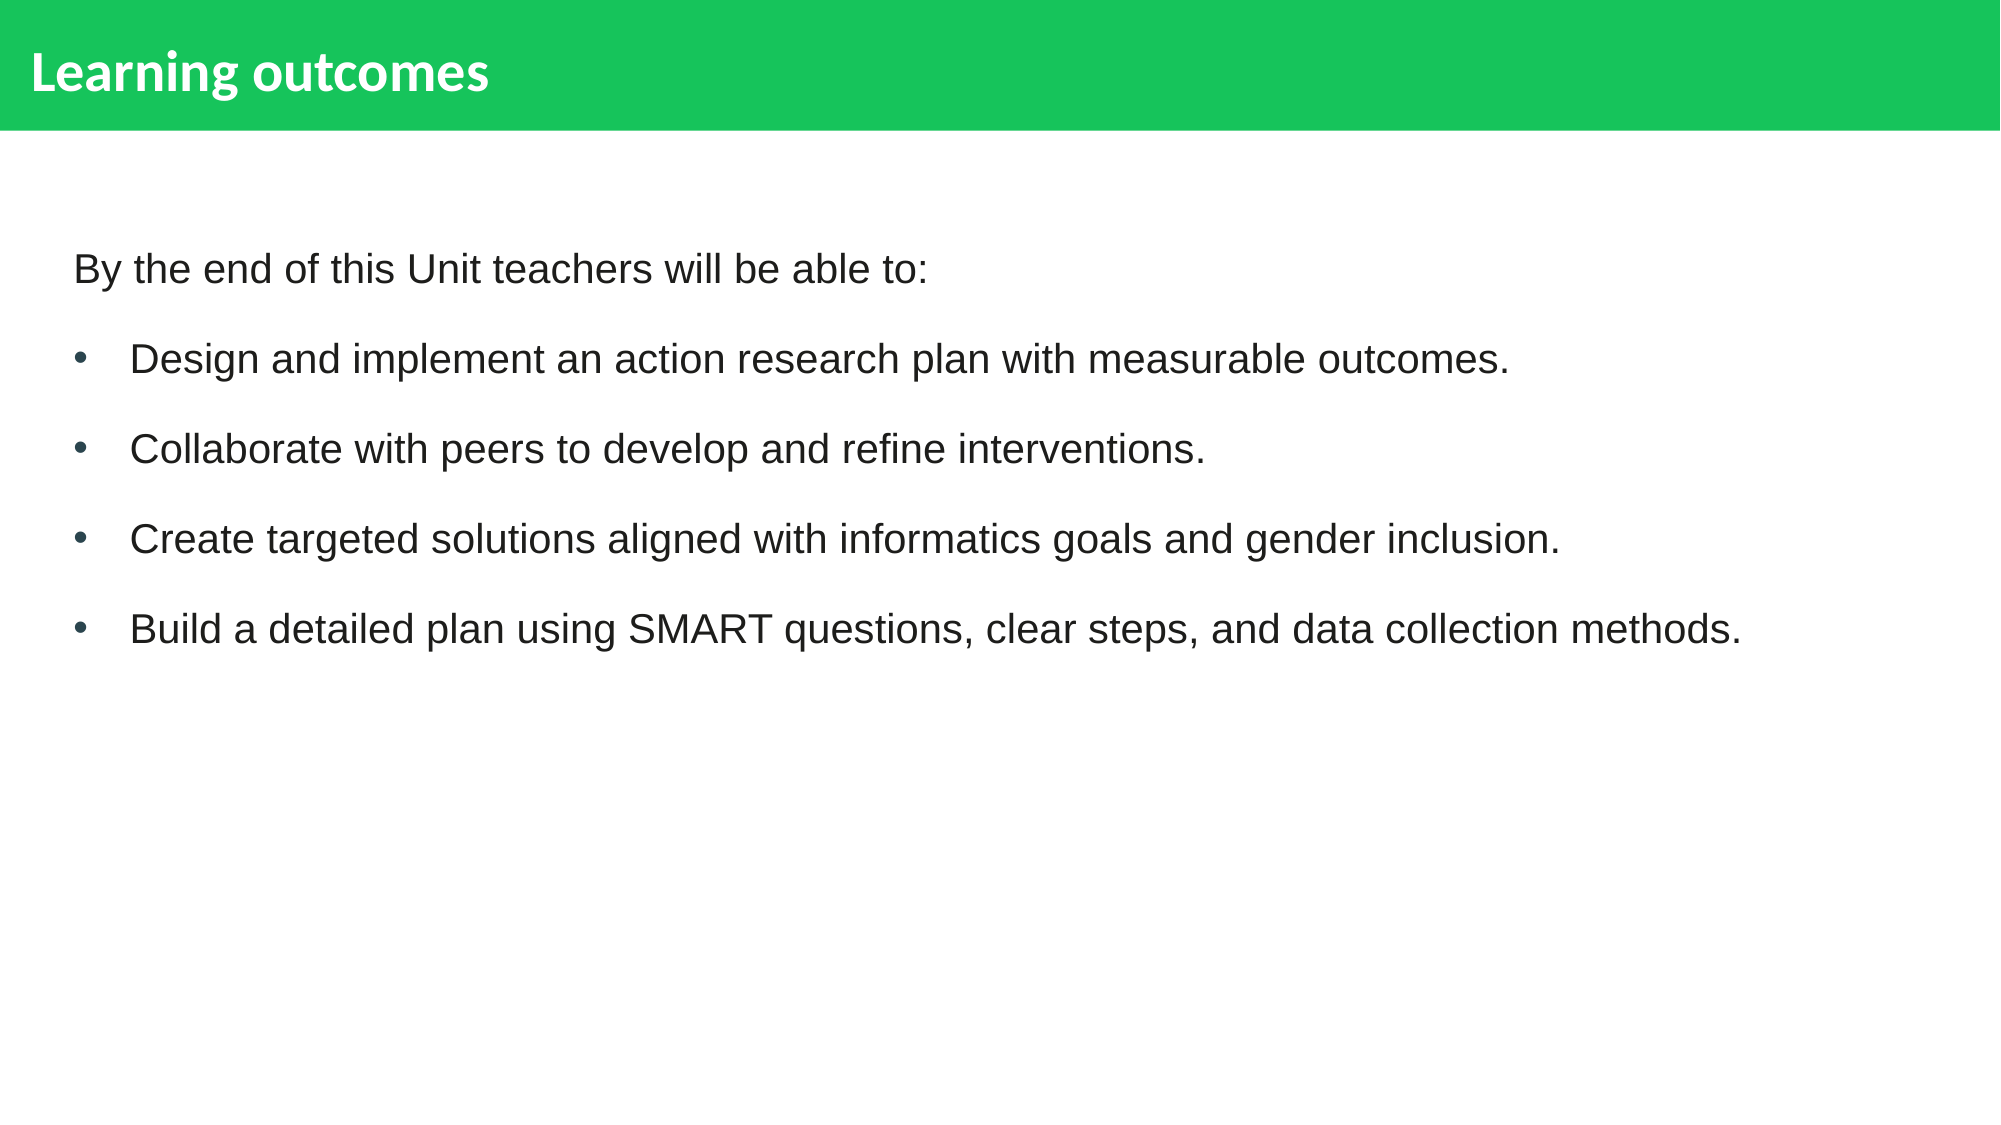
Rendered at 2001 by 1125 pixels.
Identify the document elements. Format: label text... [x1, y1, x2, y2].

title Learning outcomes [16, 13, 1976, 131]
list By the end of this Unit teachers will be able to: Design and implement an action research plan with measurable outcomes. Collaborate with peers to develop and refine interventions. Create targeted solutions aligned with informatics goals and gender inclusion. Build a detailed plan using SMART questions, clear steps, and data collection methods. [58, 239, 1878, 1108]
